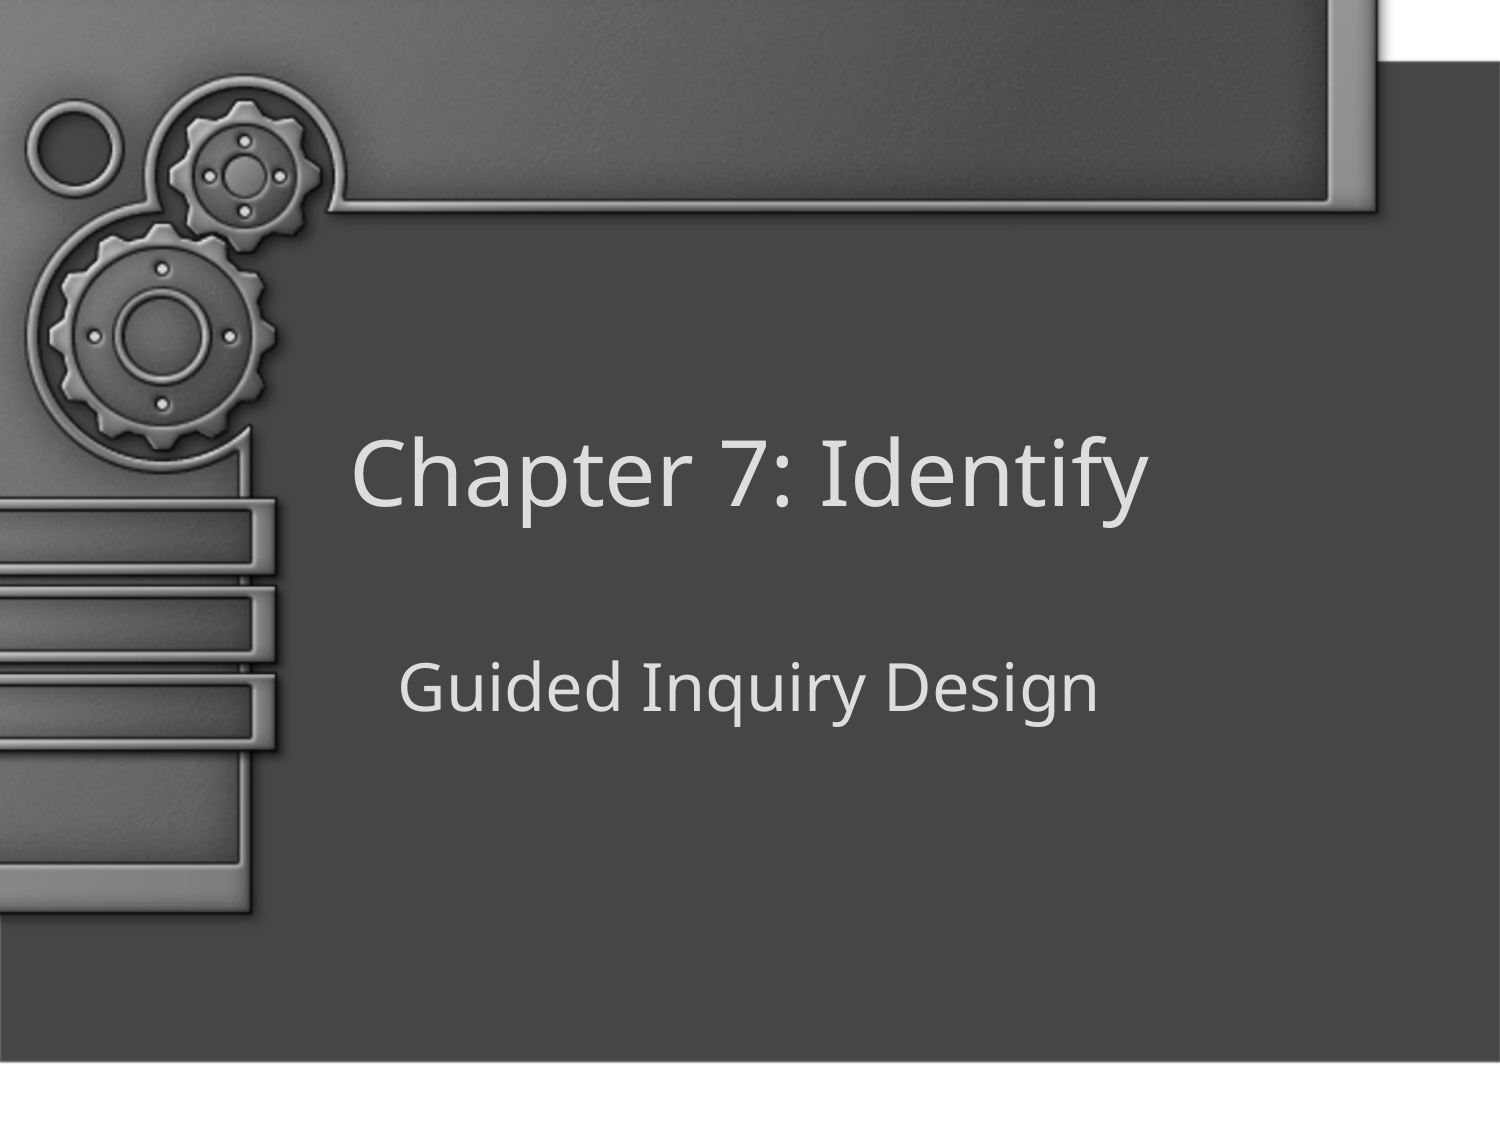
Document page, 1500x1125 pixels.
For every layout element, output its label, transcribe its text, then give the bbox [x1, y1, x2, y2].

subtitle Guided Inquiry Design [225, 637, 1275, 925]
title Chapter 7: Identify [112, 349, 1388, 591]
picture [0, 0, 1500, 1125]
